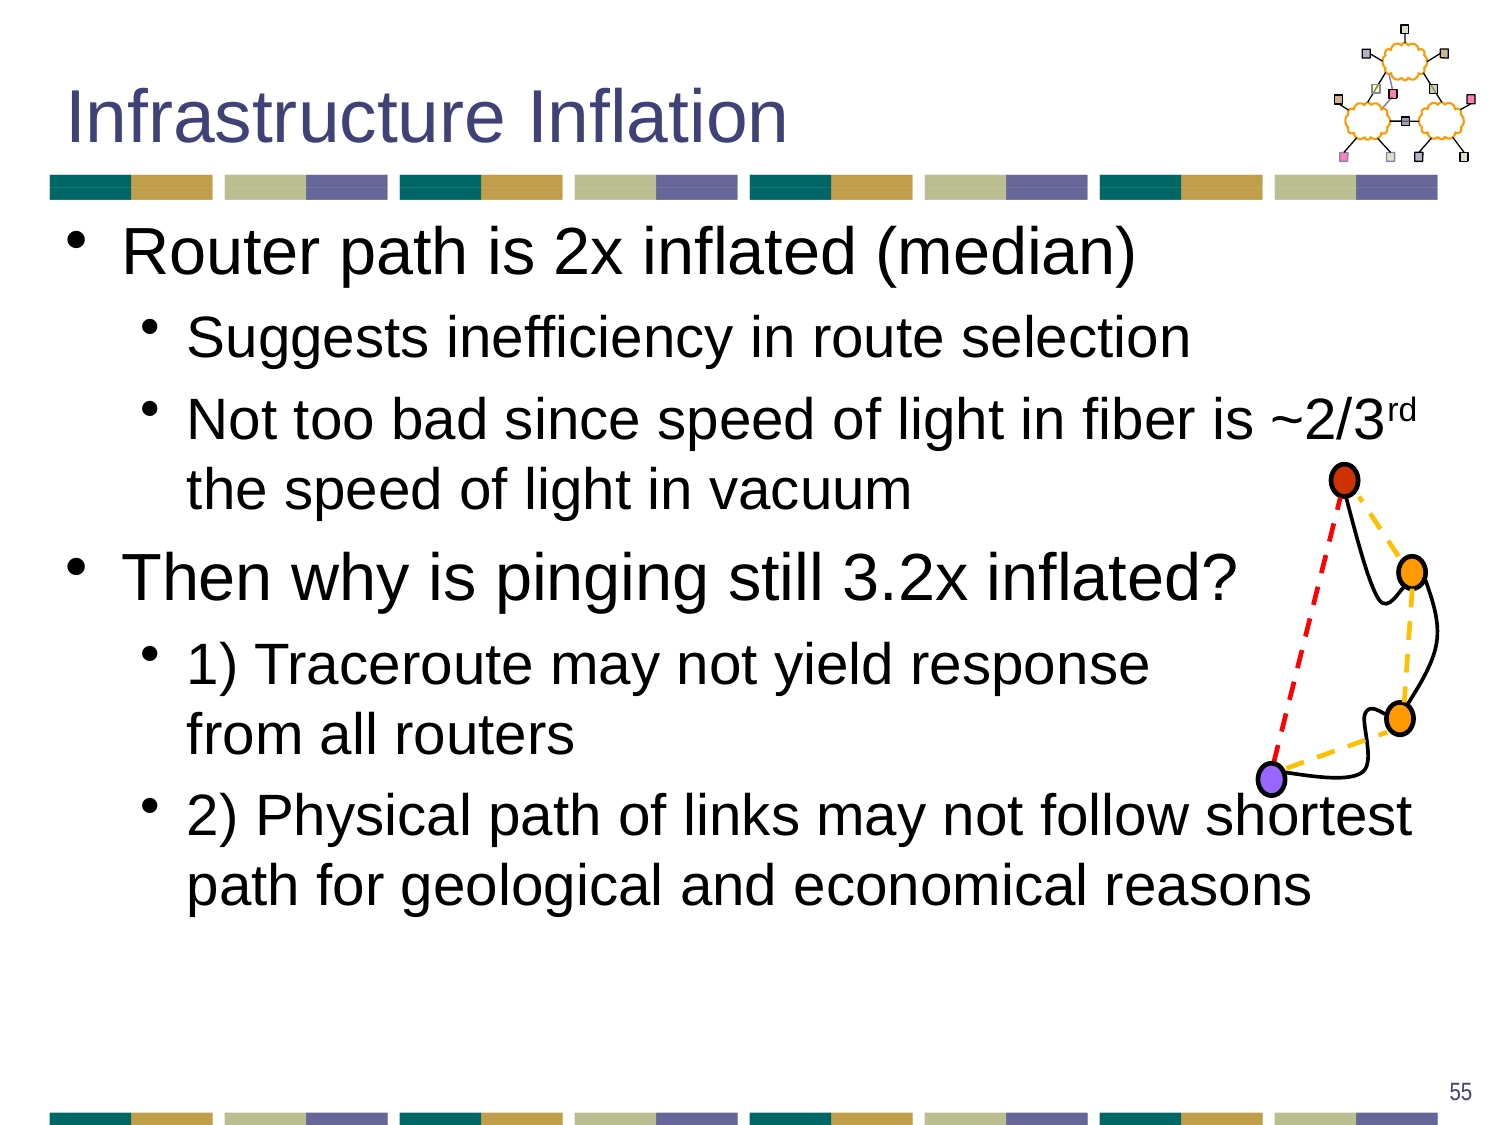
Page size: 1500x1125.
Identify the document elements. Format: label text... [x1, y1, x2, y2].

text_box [1257, 463, 1438, 796]
title Infrastructure Inflation [50, 62, 1438, 163]
list Router path is 2x inflated (median) Suggests inefficiency in route selection Not too bad since speed of light in fiber is ~2/3rd the speed of light in vacuum Then why is pinging still 3.2x inflated? 1) Traceroute may not yield response from all routers 2) Physical path of links may not follow shortest path for geological and economical reasons [50, 200, 1438, 1000]
slide_number 55 [1174, 1037, 1488, 1113]
